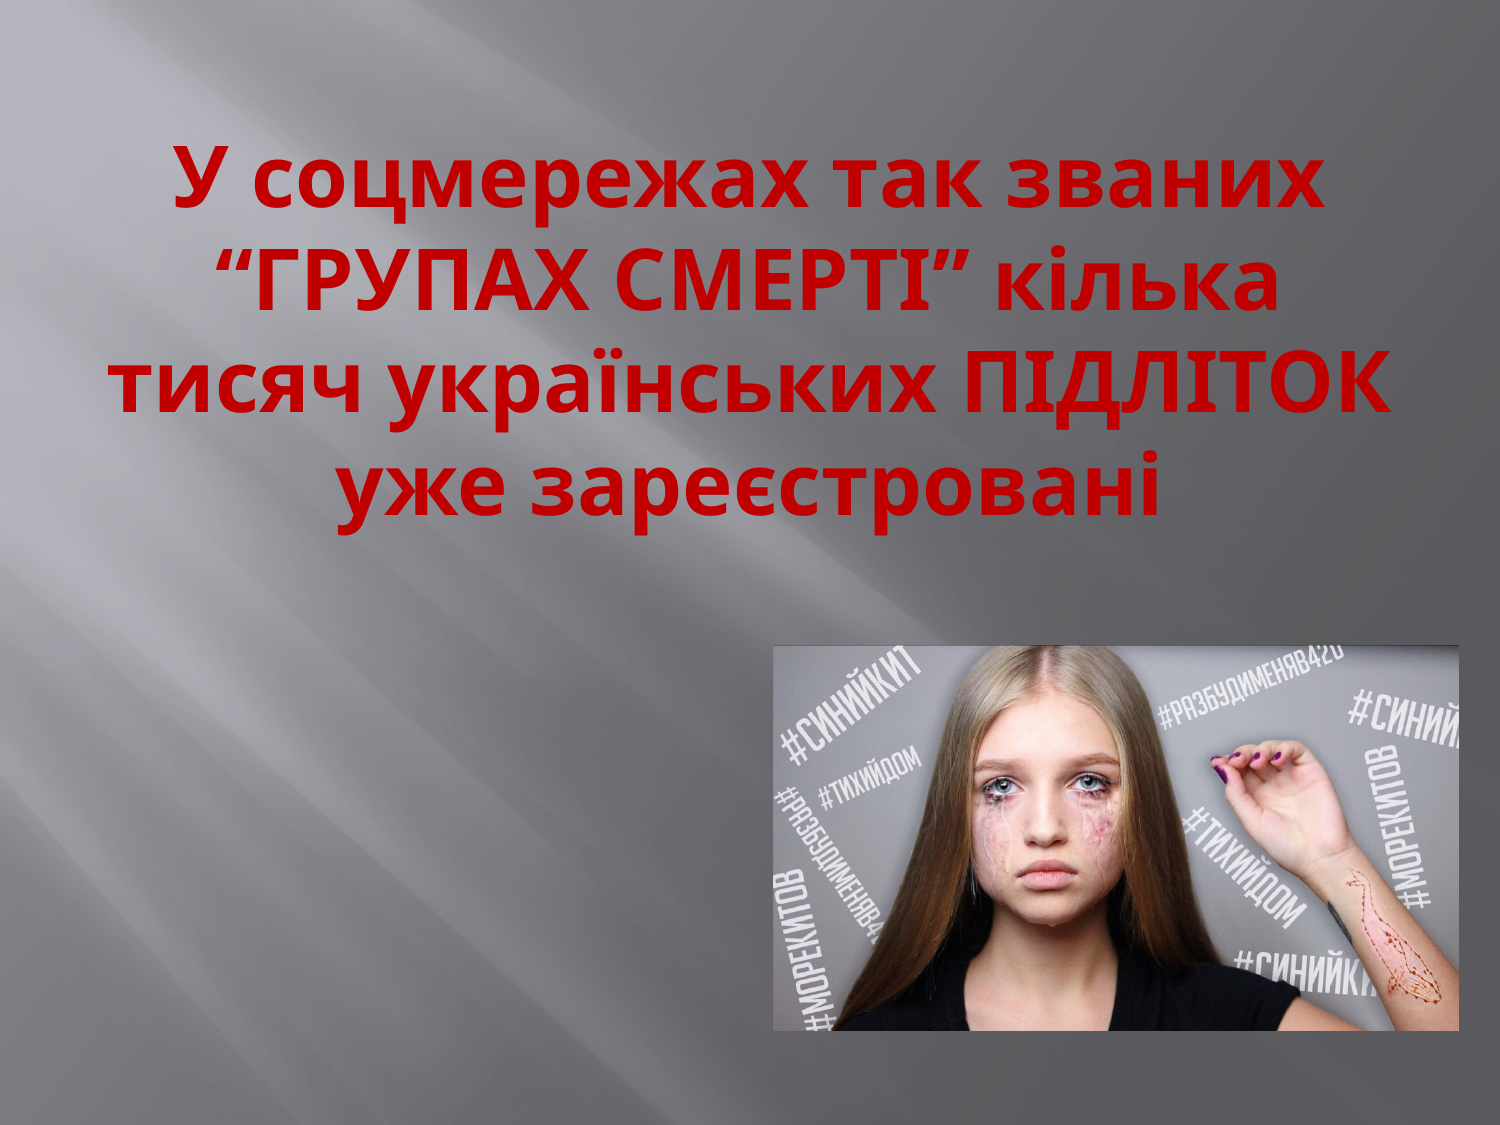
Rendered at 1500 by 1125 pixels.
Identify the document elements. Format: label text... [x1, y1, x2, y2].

picture [773, 644, 1459, 1031]
title У соцмережах так званих “ГРУПАХ СМЕРТІ” кілька тисяч українських ПІДЛІТОК уже зареєстровані [75, 45, 1425, 610]
